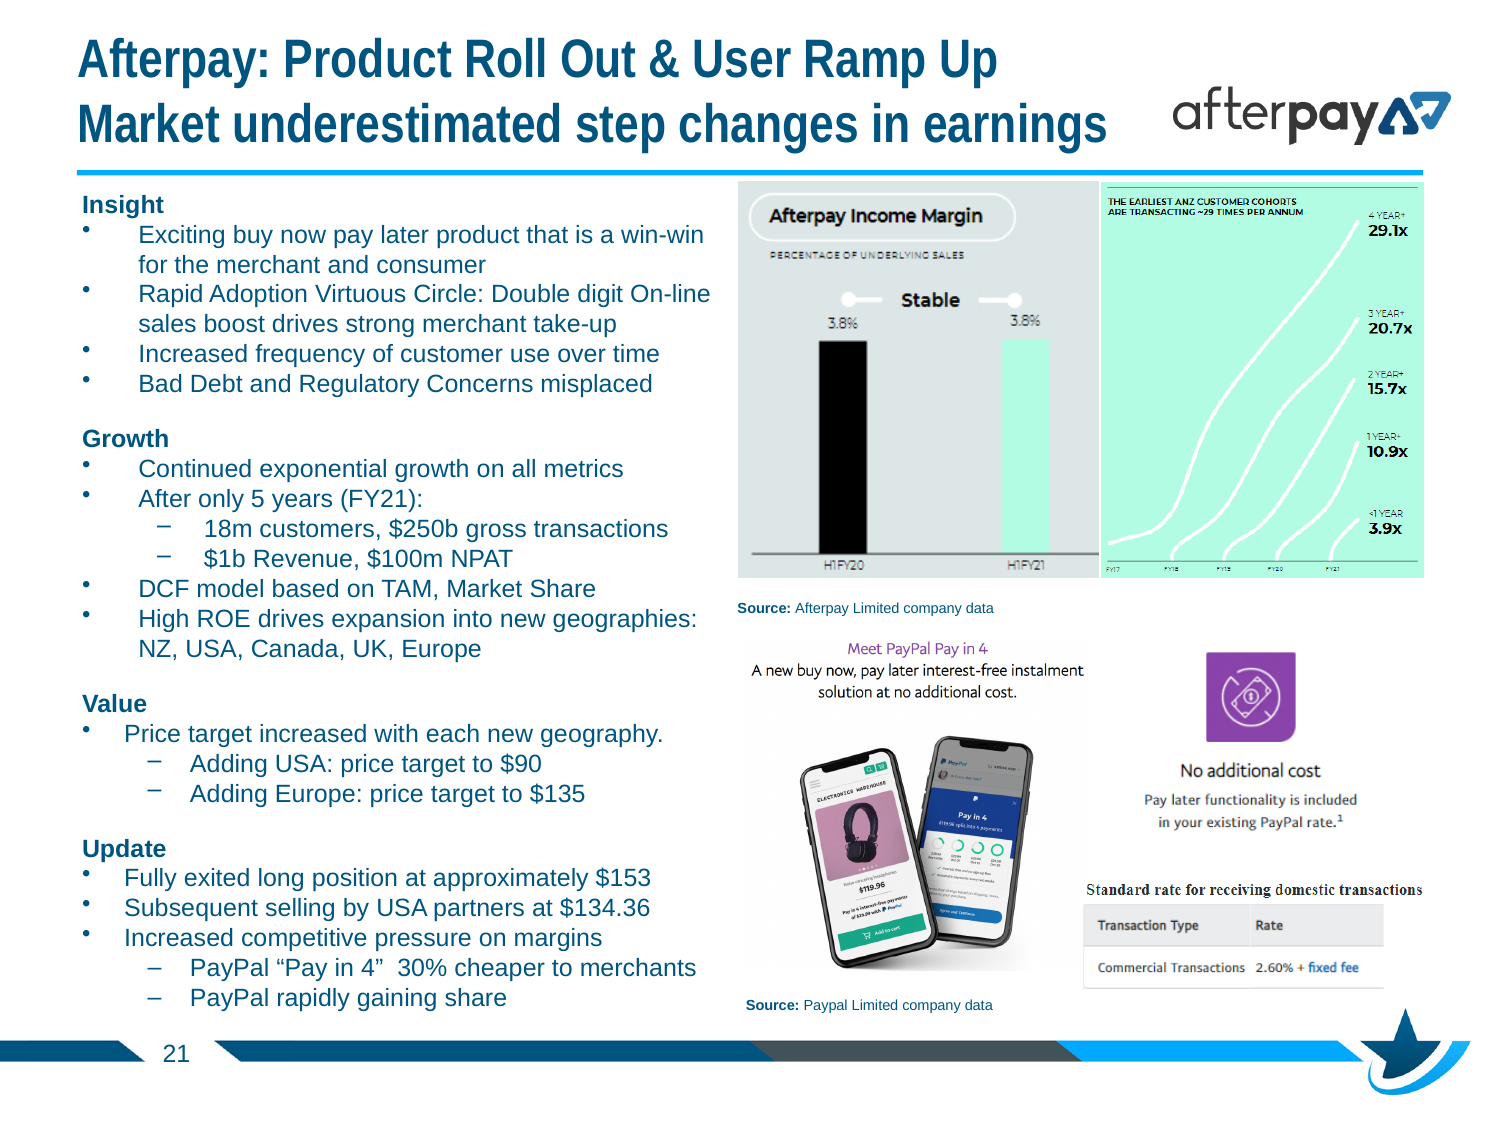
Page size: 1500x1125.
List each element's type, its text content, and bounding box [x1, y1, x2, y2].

picture [0, 0, 1500, 1125]
slide_number 21 [147, 1053, 498, 1089]
text_box Source: Afterpay Limited company data [722, 591, 1095, 624]
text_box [1083, 882, 1427, 991]
title Afterpay: Product Roll Out & User Ramp Up Market underestimated step changes in earnings [62, 28, 1412, 147]
text_box Insight Exciting buy now pay later product that is a win-win for the merchant and consumer Rapid Adoption Virtuous Circle: Double digit On-line sales boost drives strong merchant take-up Increased frequency of customer use over time Bad Debt and Regulatory Concerns misplaced Growth Continued exponential growth on all metrics After only 5 years (FY21): 18m customers, $250b gross transactions $1b Revenue, $100m NPAT DCF model based on TAM, Market Share High ROE drives expansion into new geographies: NZ, USA, Canada, UK, Europe Value Price target increased with each new geography. Adding USA: price target to $90 Adding Europe: price target to $135 Update Fully exited long position at approximately $153 Subsequent selling by USA partners at $134.36 Increased competitive pressure on margins PayPal “Pay in 4” 30% cheaper to merchants PayPal rapidly gaining share [70, 182, 743, 1053]
text_box Source: Paypal Limited company data [731, 988, 1104, 1021]
